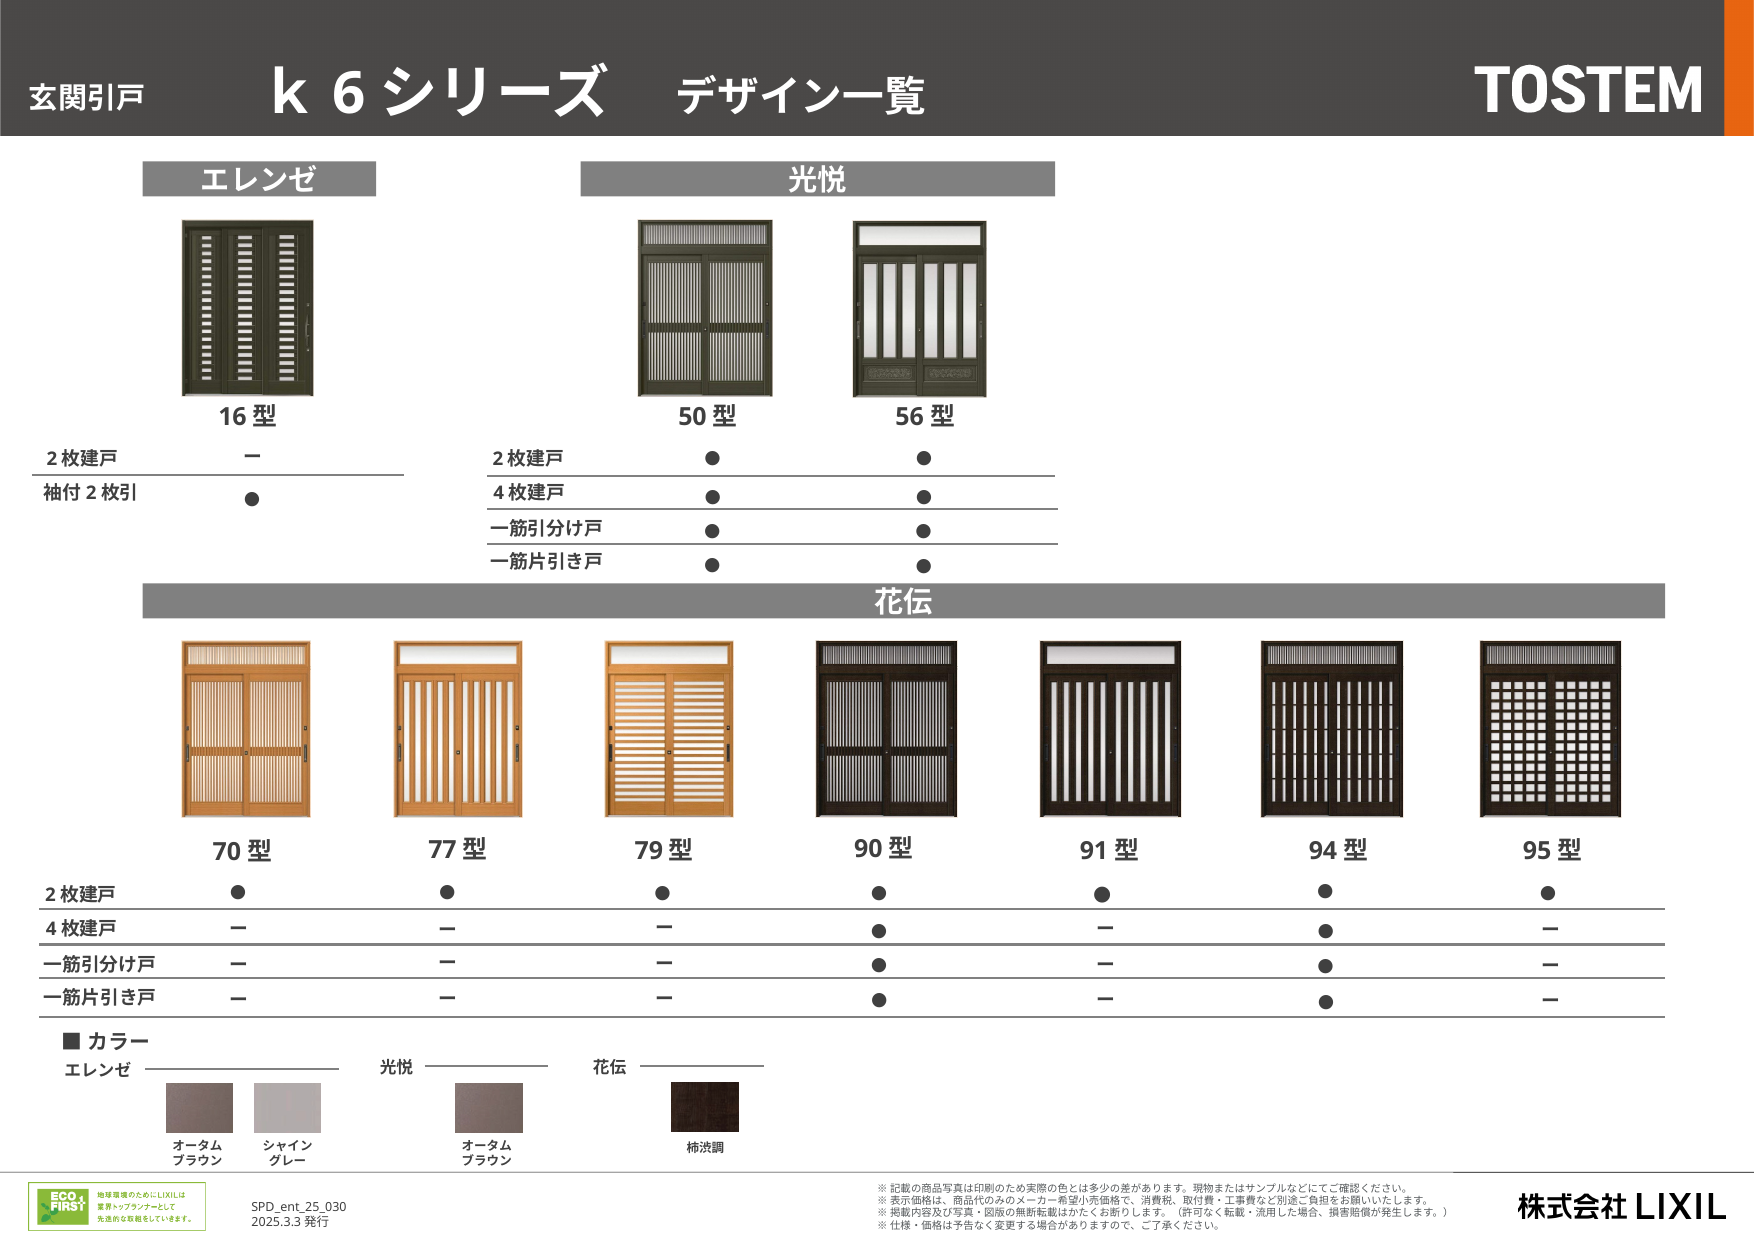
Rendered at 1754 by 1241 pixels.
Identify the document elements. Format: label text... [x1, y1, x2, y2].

text_box ● [915, 444, 946, 468]
text_box ー [229, 990, 260, 1011]
text_box ー [229, 956, 260, 976]
text_box ー [438, 921, 469, 941]
text_box 4枚建戸 [493, 483, 609, 504]
text_box ● [439, 878, 469, 902]
text_box ● [1317, 956, 1347, 975]
text_box ● [654, 879, 685, 903]
text_box ● [704, 552, 734, 575]
picture [1260, 640, 1404, 818]
text_box 袖付2枚引 [43, 484, 177, 503]
picture [165, 1083, 234, 1133]
text_box ● [1317, 921, 1348, 941]
text_box ー [229, 921, 260, 940]
text_box ー [1541, 921, 1571, 941]
text_box ー [438, 990, 469, 1009]
text_box ー [655, 990, 686, 1010]
text_box ● [1093, 879, 1123, 905]
text_box 77型 [428, 833, 499, 864]
picture [637, 219, 773, 397]
text_box 16型 [218, 405, 280, 431]
text_box ー [1541, 990, 1571, 1012]
text_box オータム ブラウン [148, 1130, 246, 1176]
text_box ● [704, 518, 734, 541]
text_box ー [1096, 921, 1126, 940]
text_box 一筋引分け戸 [43, 955, 190, 975]
text_box 90型 [854, 832, 924, 863]
text_box ー [655, 956, 686, 974]
text_box デザイン一覧 [675, 69, 982, 120]
text_box ● [871, 990, 901, 1010]
text_box ● [915, 518, 946, 541]
text_box ● [1539, 879, 1570, 903]
text_box オータム ブラウン [438, 1130, 535, 1176]
picture [1039, 640, 1182, 818]
picture [852, 220, 987, 398]
text_box 花伝 [568, 1049, 652, 1085]
text_box 光悦 [355, 1049, 438, 1085]
picture [181, 639, 311, 818]
text_box ー [438, 956, 469, 974]
text_box 56型 [895, 407, 958, 431]
text_box 花伝 [142, 583, 1666, 619]
picture [181, 219, 314, 397]
text_box 50型 [678, 405, 741, 431]
text_box 95型 [1522, 834, 1593, 865]
text_box ｋ6シリーズ [260, 54, 610, 126]
text_box ー [1541, 956, 1571, 977]
picture [604, 640, 735, 818]
text_box ● [1316, 877, 1347, 901]
text_box ー [655, 921, 686, 938]
text_box シャイン グレー [246, 1130, 340, 1176]
picture [455, 1083, 523, 1133]
picture [1479, 640, 1622, 818]
text_box ー [1096, 956, 1126, 976]
text_box SPD_ent_25_030 2025.3.3発行 [251, 1199, 458, 1230]
picture [0, 0, 1754, 136]
text_box ● [870, 879, 901, 903]
text_box ● [704, 444, 735, 468]
picture [28, 1182, 206, 1231]
text_box ■カラー [39, 1027, 173, 1061]
text_box 玄関引戸 [28, 79, 147, 115]
picture [392, 640, 523, 818]
text_box 2枚建戸 [45, 882, 160, 906]
text_box 一筋引分け戸 [490, 518, 636, 540]
text_box ー [1096, 990, 1126, 1011]
text_box ー [243, 444, 274, 468]
picture [671, 1082, 740, 1132]
text_box エレンゼ [142, 161, 377, 197]
text_box 91型 [1079, 834, 1150, 865]
text_box 2枚建戸 [492, 446, 608, 470]
text_box 一筋片引き戸 [43, 990, 191, 1009]
text_box ● [870, 956, 901, 974]
text_box ● [915, 484, 946, 507]
text_box ● [243, 485, 274, 508]
text_box 79型 [634, 834, 705, 865]
picture [815, 640, 958, 818]
text_box ● [915, 552, 946, 575]
text_box 70型 [212, 835, 283, 866]
text_box ● [229, 878, 260, 902]
text_box 光悦 [580, 161, 1056, 197]
text_box 一筋片引き戸 [490, 552, 638, 573]
text_box 柿渋調 [657, 1132, 754, 1162]
text_box ● [870, 921, 901, 941]
text_box 94型 [1308, 834, 1379, 865]
text_box ● [704, 484, 735, 507]
picture [254, 1083, 321, 1133]
picture [1518, 1193, 1726, 1219]
text_box エレンゼ [45, 1052, 151, 1088]
text_box ● [1317, 990, 1348, 1011]
text_box 4枚建戸 [45, 921, 161, 940]
text_box 2枚建戸 [46, 446, 162, 470]
